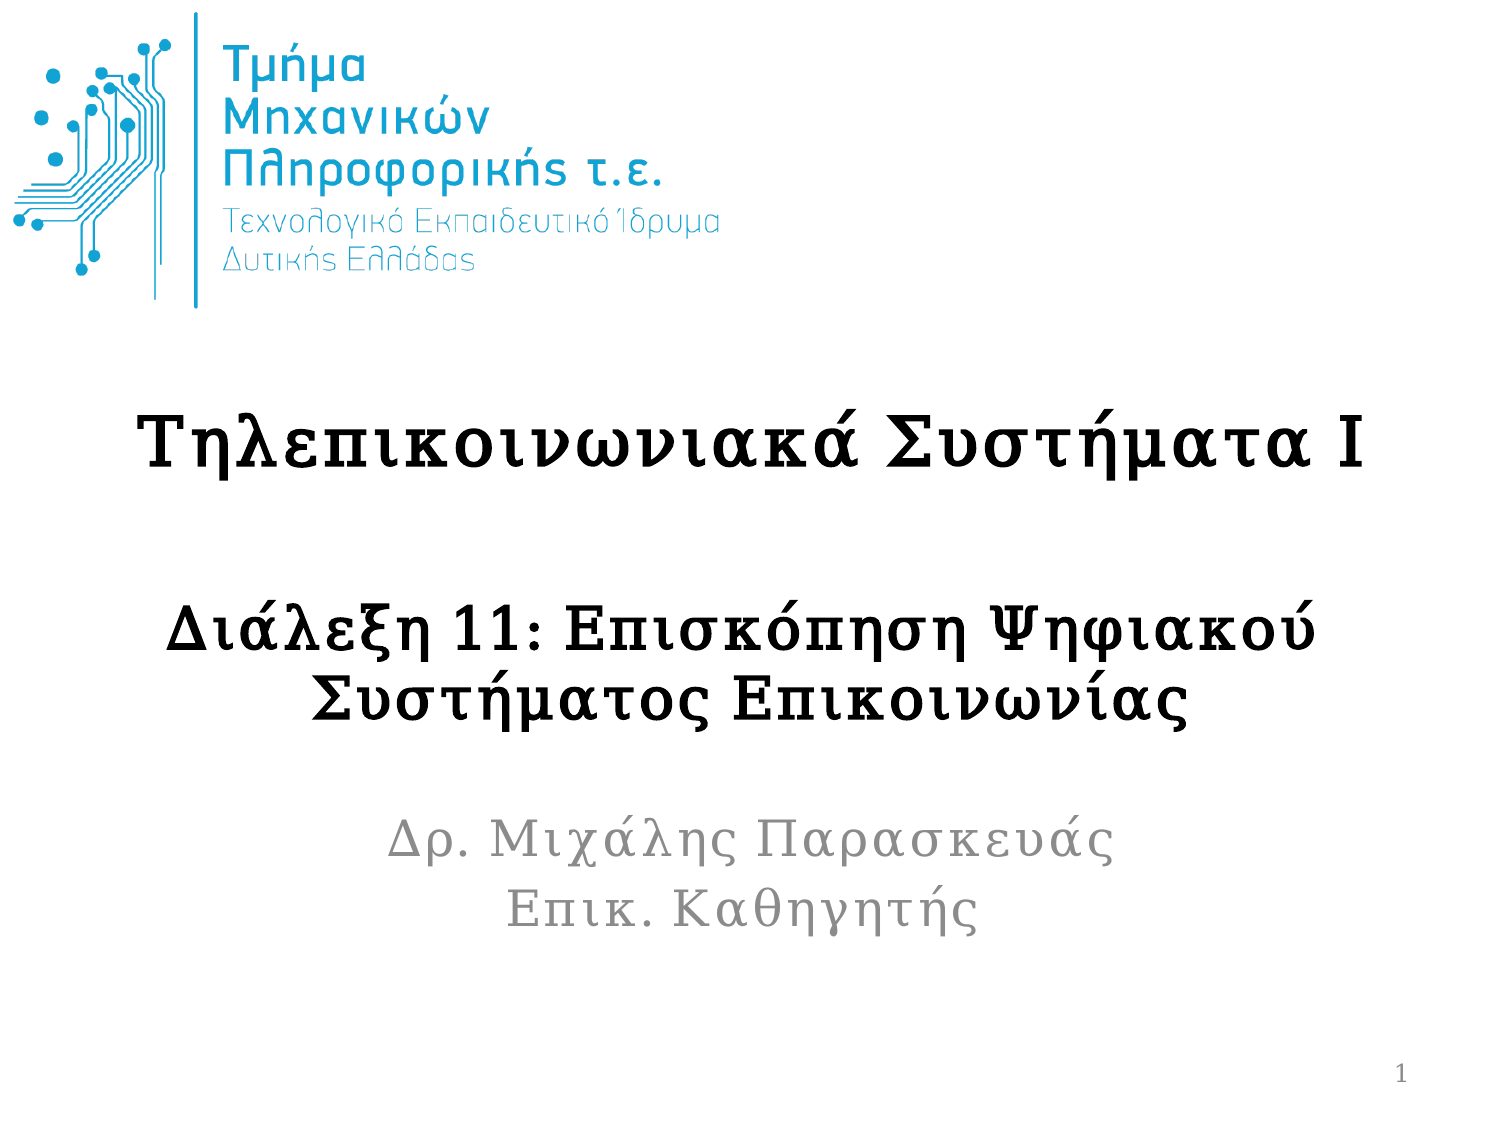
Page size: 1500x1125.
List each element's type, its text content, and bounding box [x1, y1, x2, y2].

slide_number 1 [1074, 1042, 1425, 1103]
text_box Διάλεξη 11: Επισκόπηση Ψηφιακού Συστήματος Επικοινωνίας [112, 569, 1388, 752]
picture [5, 7, 739, 312]
subtitle Δρ. Μιχάλης Παρασκευάς Επικ. Καθηγητής [225, 798, 1275, 1012]
title Τηλεπικοινωνιακά Συστήματα Ι [112, 349, 1388, 528]
